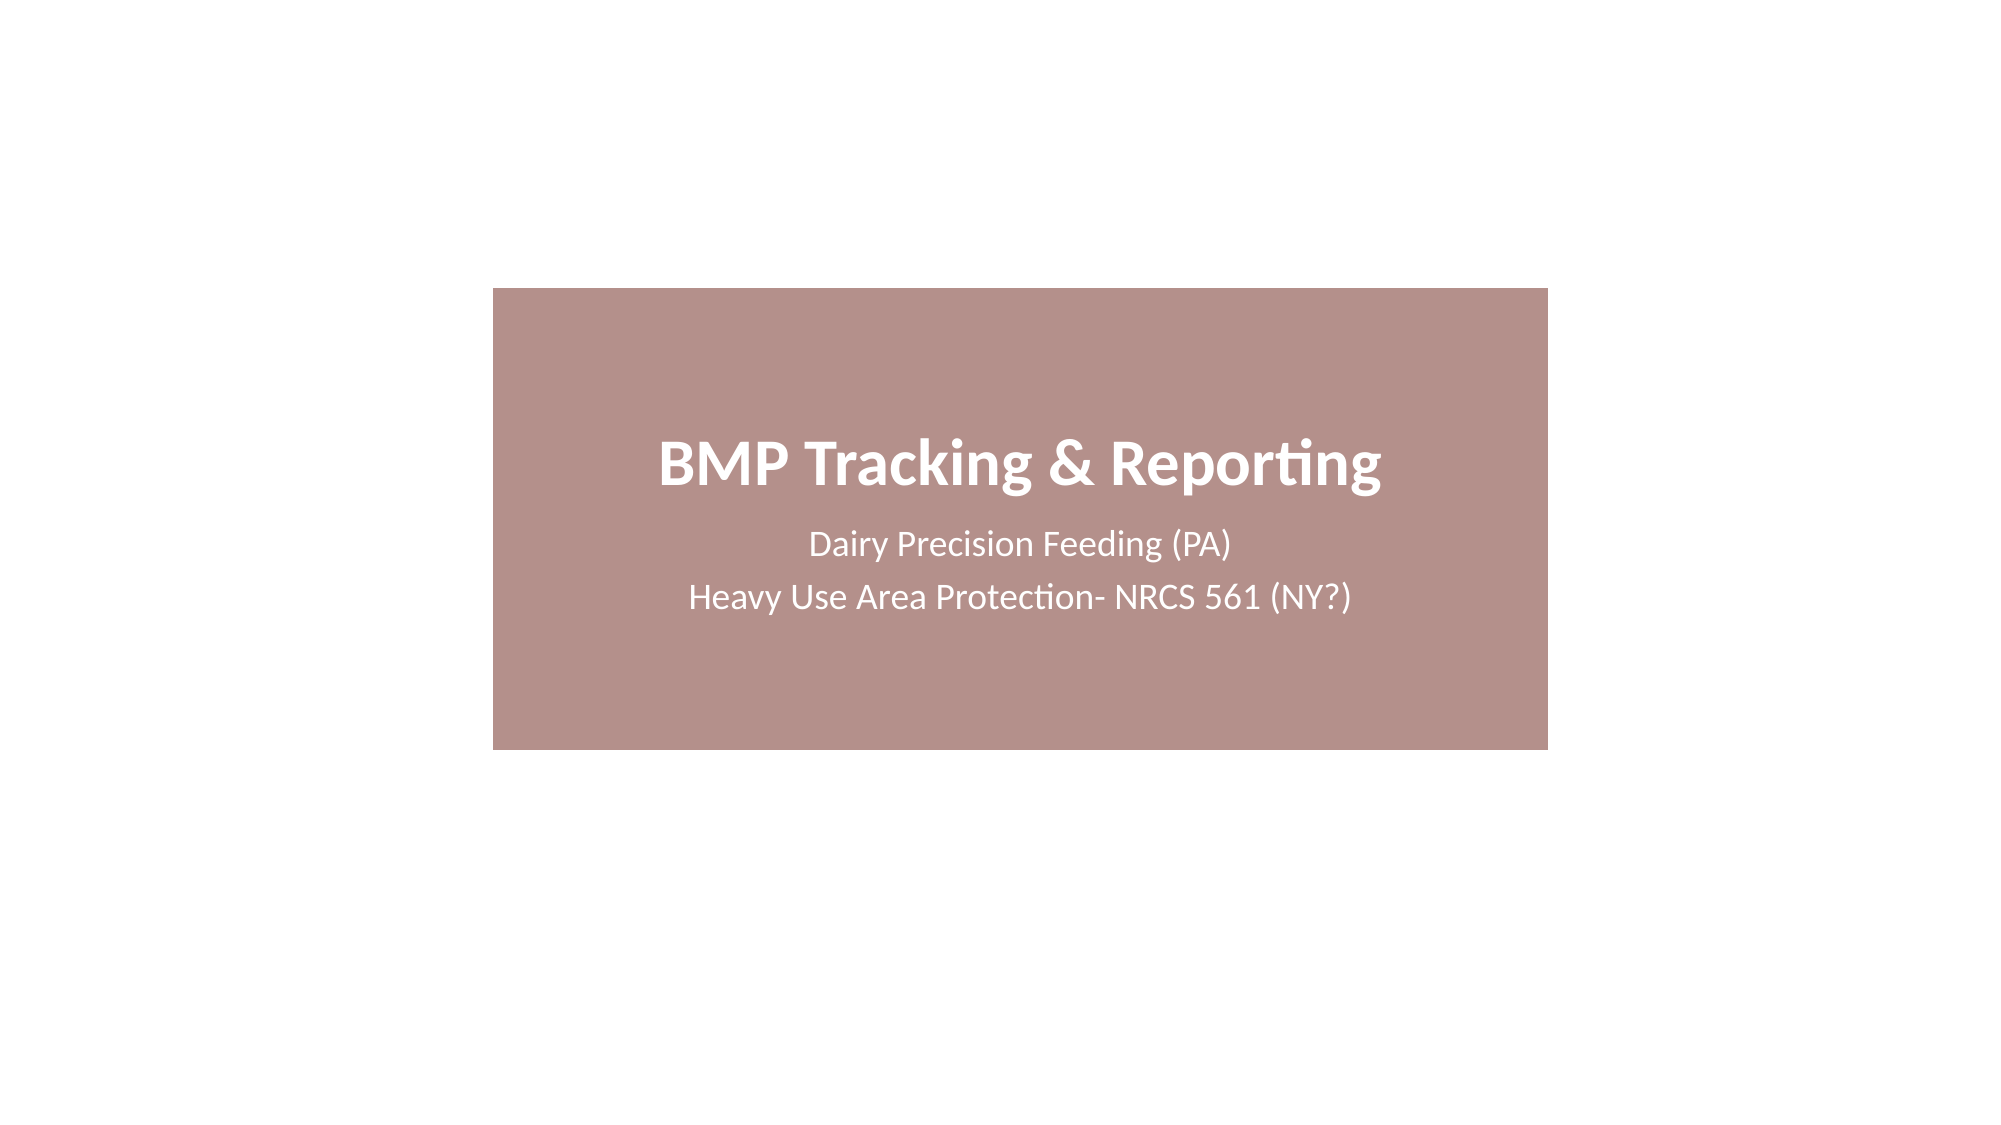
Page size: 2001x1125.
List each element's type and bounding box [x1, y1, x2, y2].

text_box [492, 286, 1550, 751]
